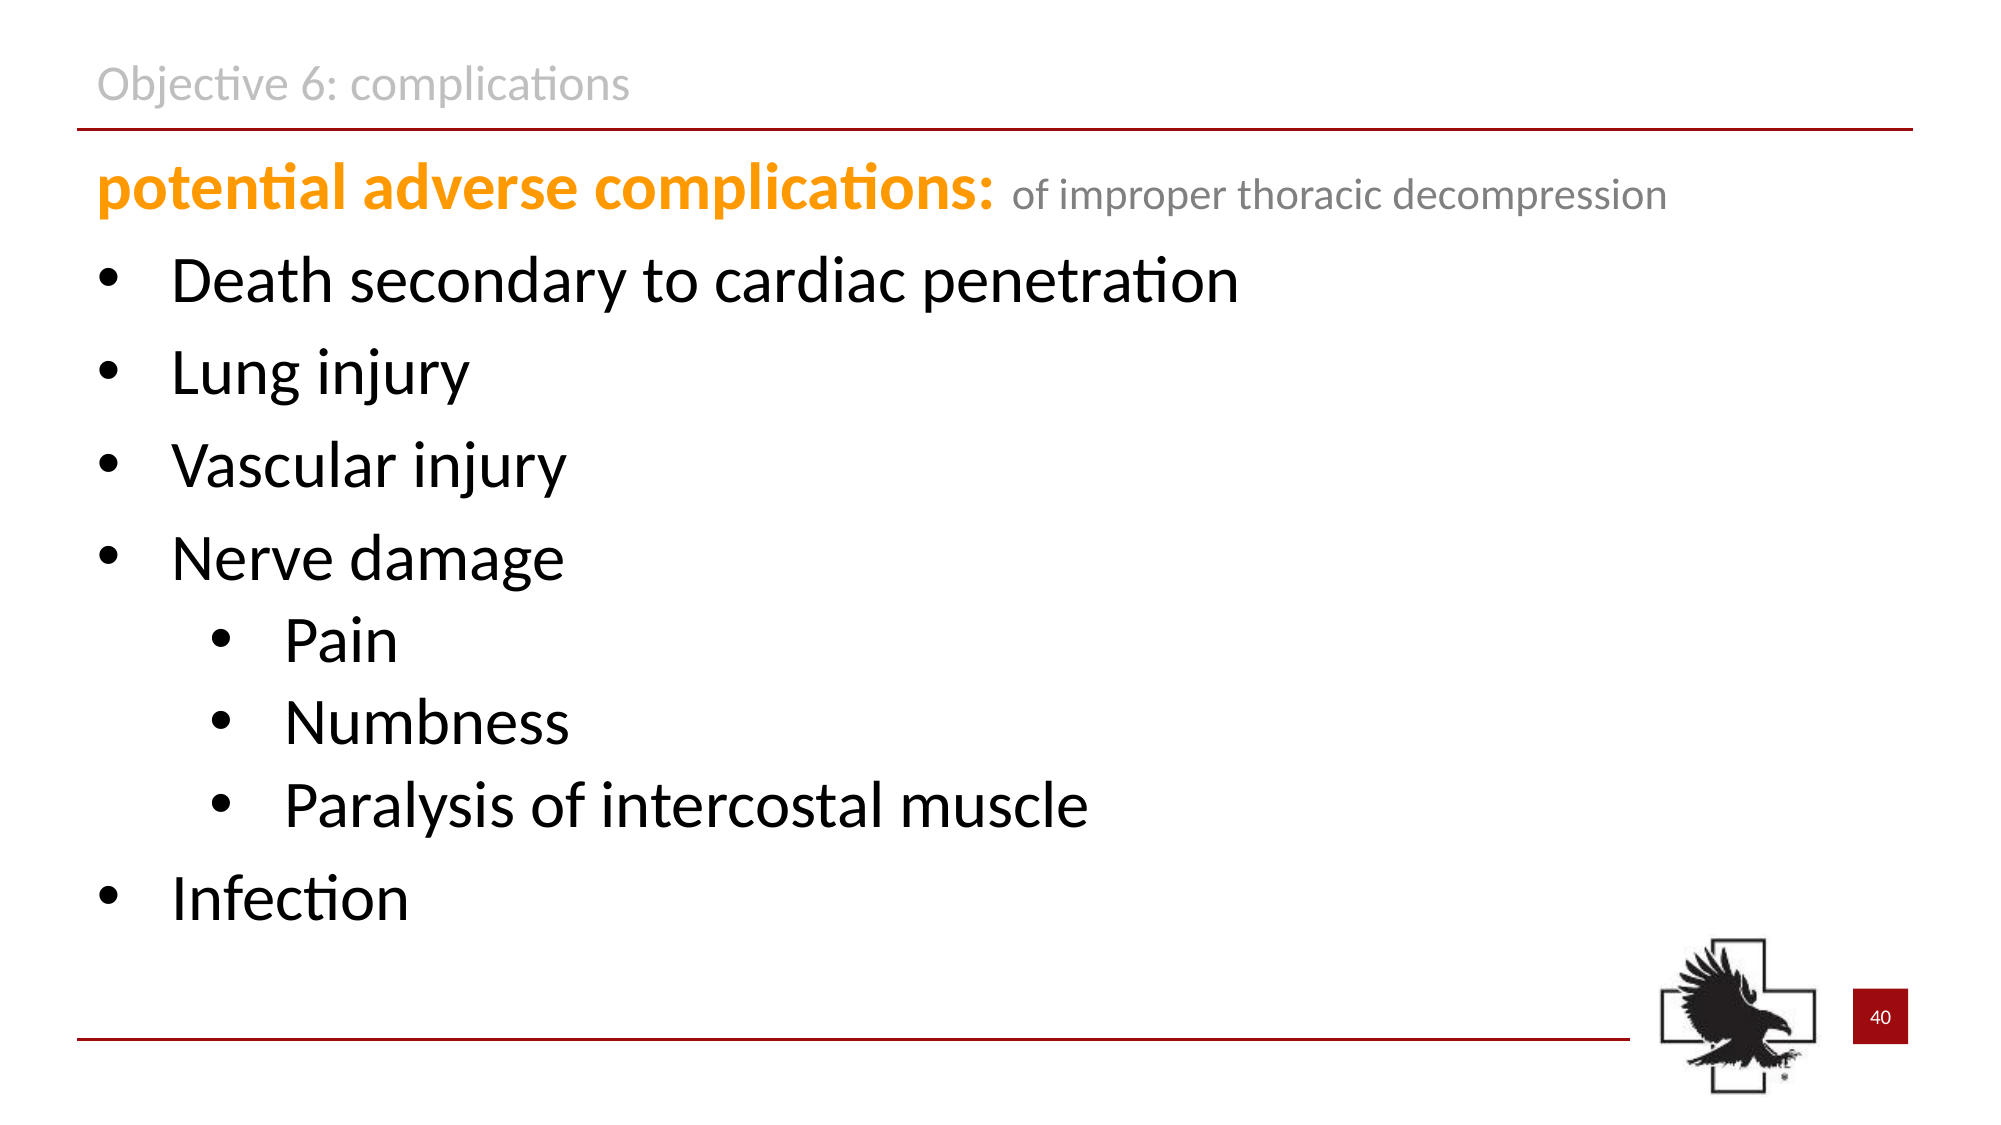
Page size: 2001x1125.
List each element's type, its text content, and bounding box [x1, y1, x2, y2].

list potential adverse complications: of improper thoracic decompression Death secondary to cardiac penetration Lung injury Vascular injury Nerve damage Pain Numbness Paralysis of intercostal muscle Infection [82, 144, 1914, 829]
slide_number 40 [1853, 988, 1909, 1045]
text_box Objective 6: complications [82, 42, 682, 118]
picture [1658, 934, 1821, 1098]
